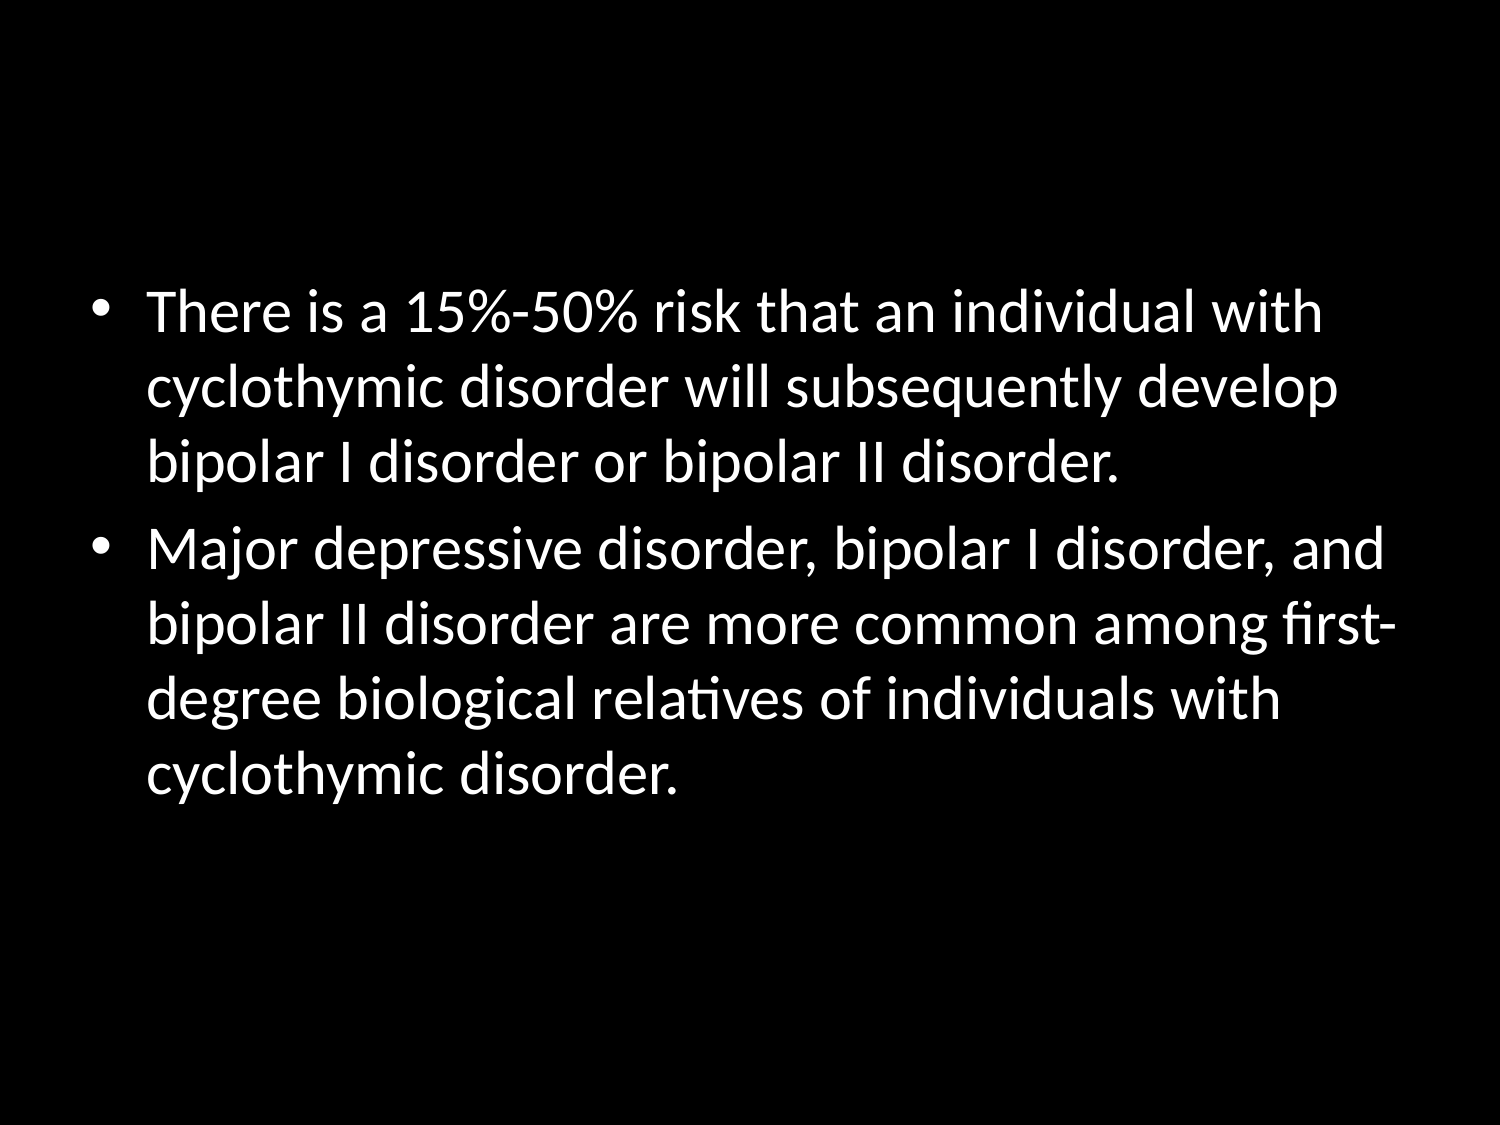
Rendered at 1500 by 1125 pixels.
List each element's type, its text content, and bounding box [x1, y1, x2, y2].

list There is a 15%-50% risk that an individual with cyclothymic disorder will subsequently develop bipolar I disorder or bipolar II disorder. Major depressive disorder, bipolar I disorder, and bipolar II disorder are more common among first-degree biological relatives of individuals with cyclothymic disorder. [75, 262, 1425, 1005]
